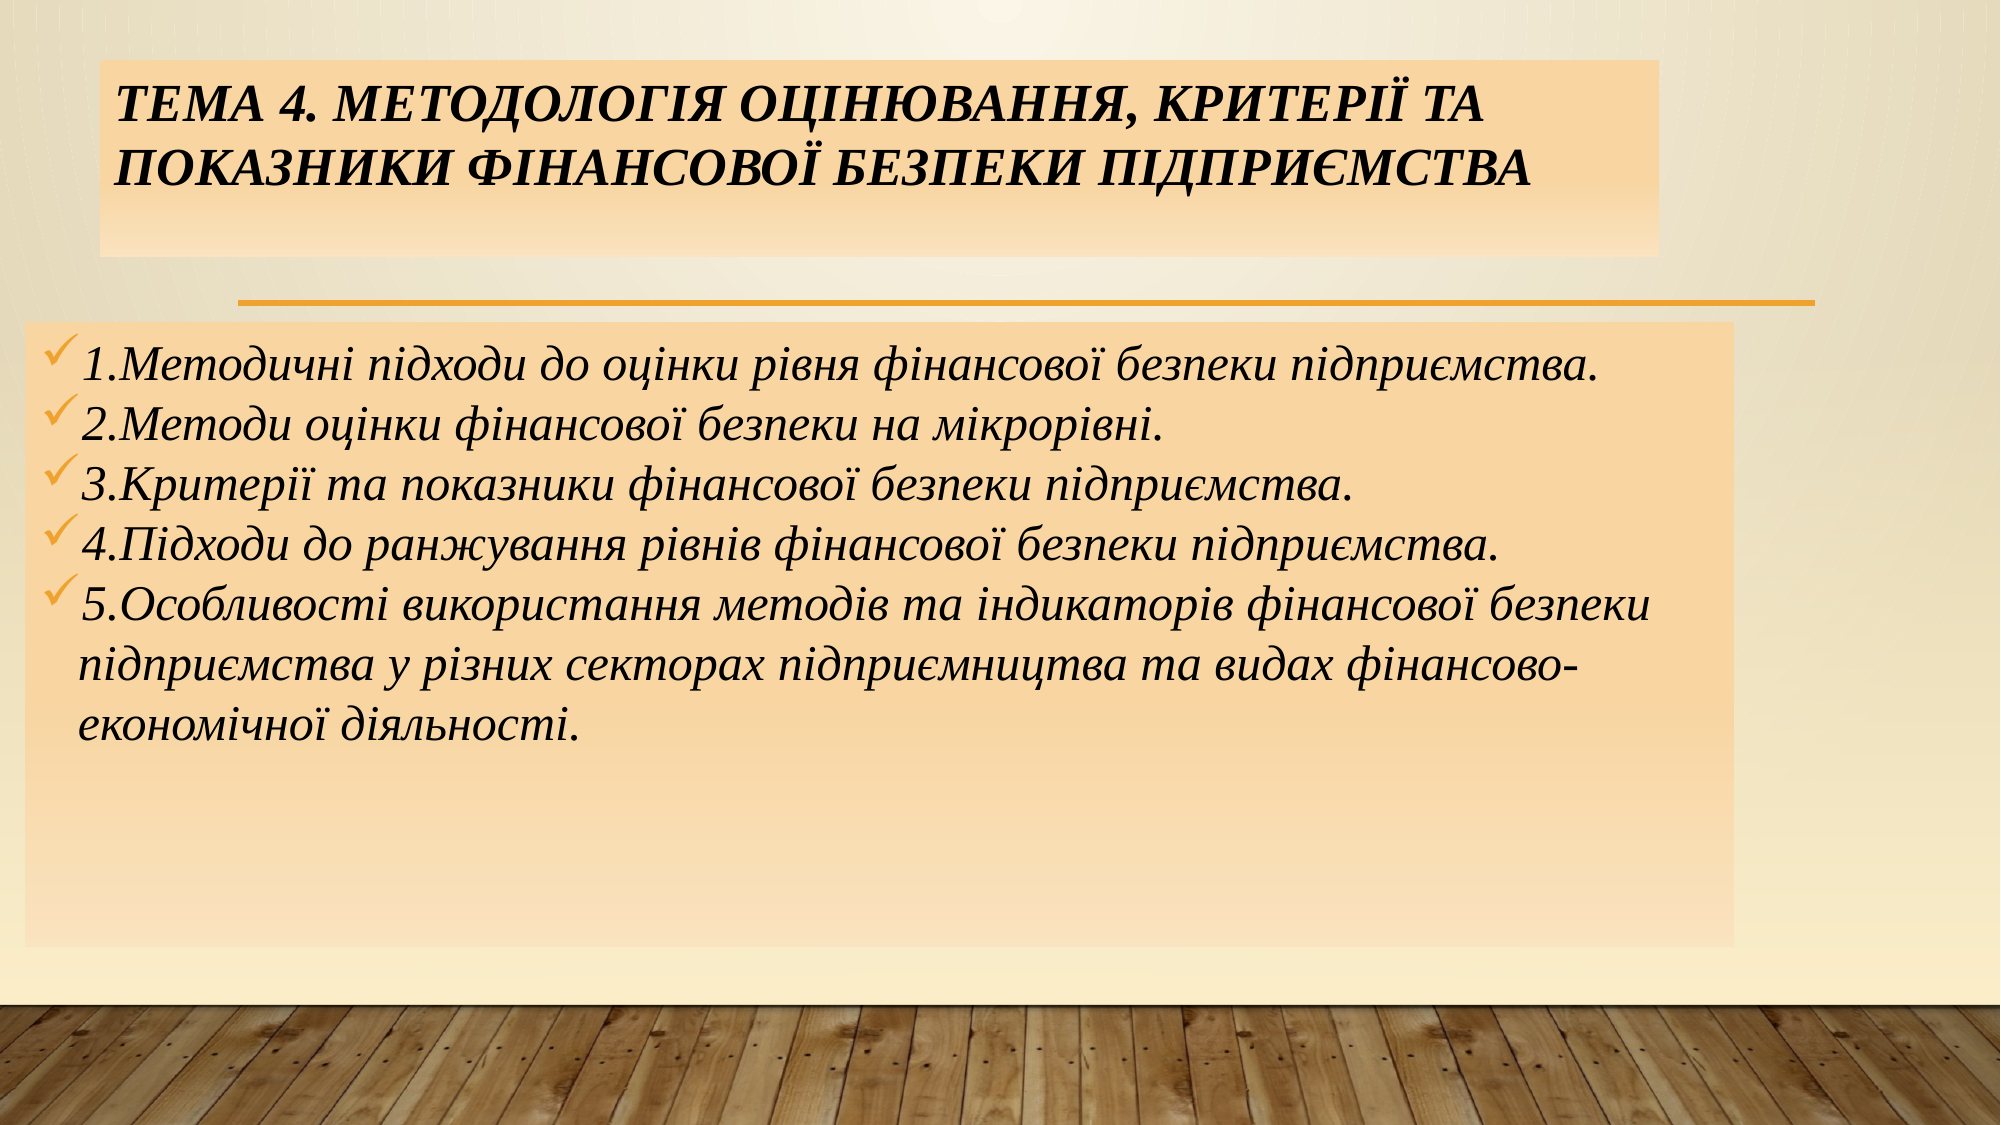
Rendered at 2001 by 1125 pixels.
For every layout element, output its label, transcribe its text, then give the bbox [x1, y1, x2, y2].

picture [0, 1005, 2000, 1125]
title ТЕМА 4. Методологія оцінювання, критерії та показники ФІНАНСОВОЇ БЕЗПЕКИ ПІДПРИЄМСТВА [100, 60, 1660, 257]
list 1.Методичні підходи до оцінки рівня фінансової безпеки підприємства. 2.Методи оцінки фінансової безпеки на мікрорівні. 3.Критерії та показники фінансової безпеки підприємства. 4.Підходи до ранжування рівнів фінансової безпеки підприємства. 5.Особливості використання методів та індикаторів фінансової безпеки підприємства у різних секторах підприємництва та видах фінансово-економічної діяльності. [25, 322, 1734, 947]
